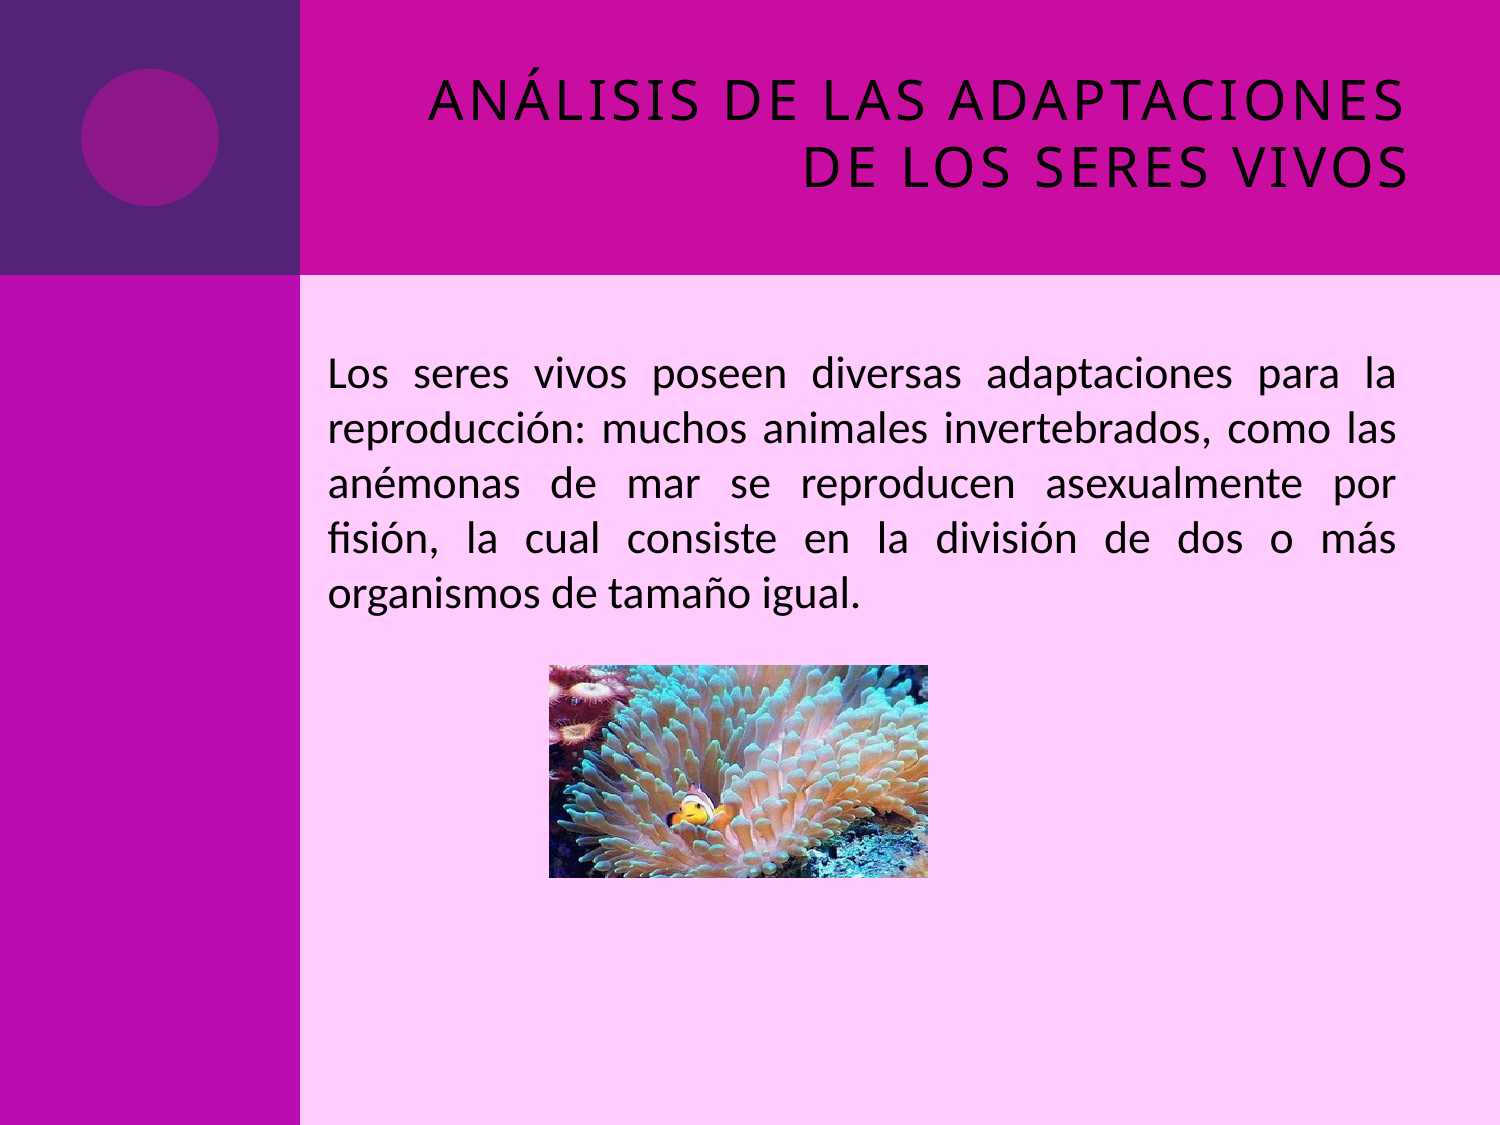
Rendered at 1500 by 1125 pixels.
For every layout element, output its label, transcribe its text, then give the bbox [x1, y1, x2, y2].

title Análisis de las adaptaciones de los seres vivos [399, 37, 1425, 225]
picture [548, 665, 928, 879]
list Los seres vivos poseen diversas adaptaciones para la reproducción: muchos animales invertebrados, como las anémonas de mar se reproducen asexualmente por fisión, la cual consiste en la división de dos o más organismos de tamaño igual. [301, 335, 1413, 997]
